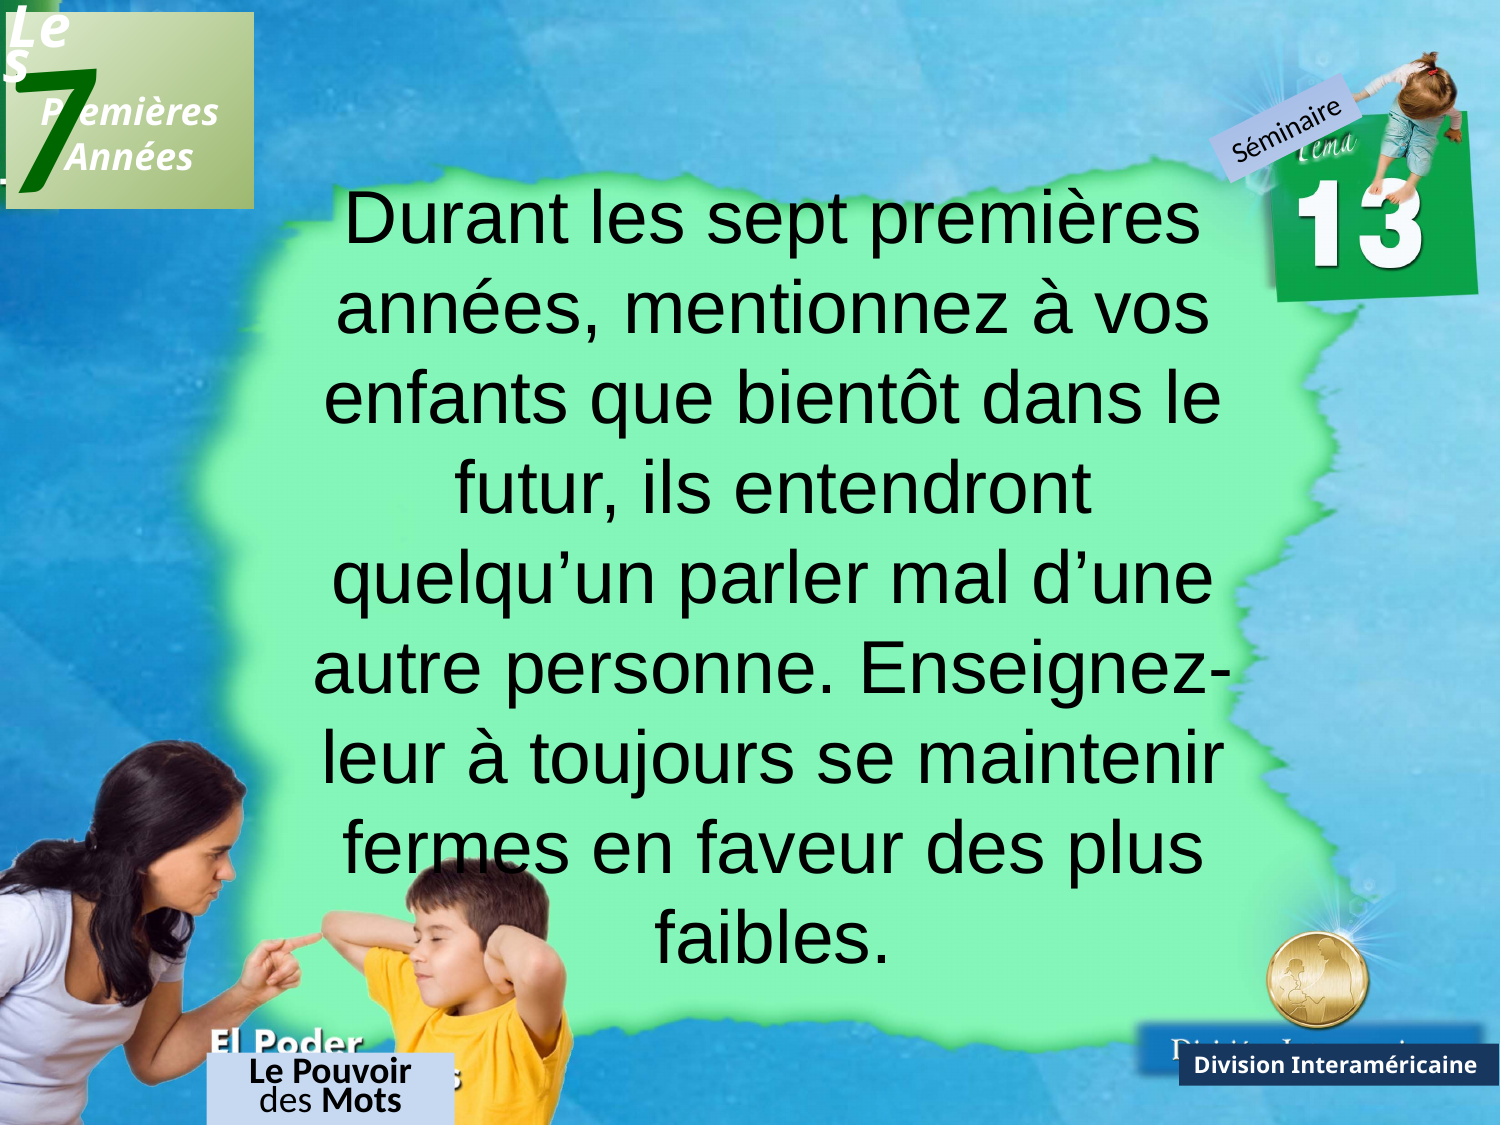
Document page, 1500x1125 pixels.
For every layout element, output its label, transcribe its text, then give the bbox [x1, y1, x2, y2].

text_box Le Pouvoir des Mots [206, 1052, 455, 1125]
text_box Division Interaméricaine [1179, 1043, 1499, 1086]
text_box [0, 0, 255, 239]
picture [0, 0, 1500, 1125]
text_box Séminaire [1208, 72, 1363, 184]
text_box Durant les sept premières années, mentionnez à vos enfants que bientôt dans le futur, ils entendront quelqu’un parler mal d’une autre personne. Enseignez-leur à toujours se maintenir fermes en faveur des plus faibles. [277, 160, 1270, 986]
